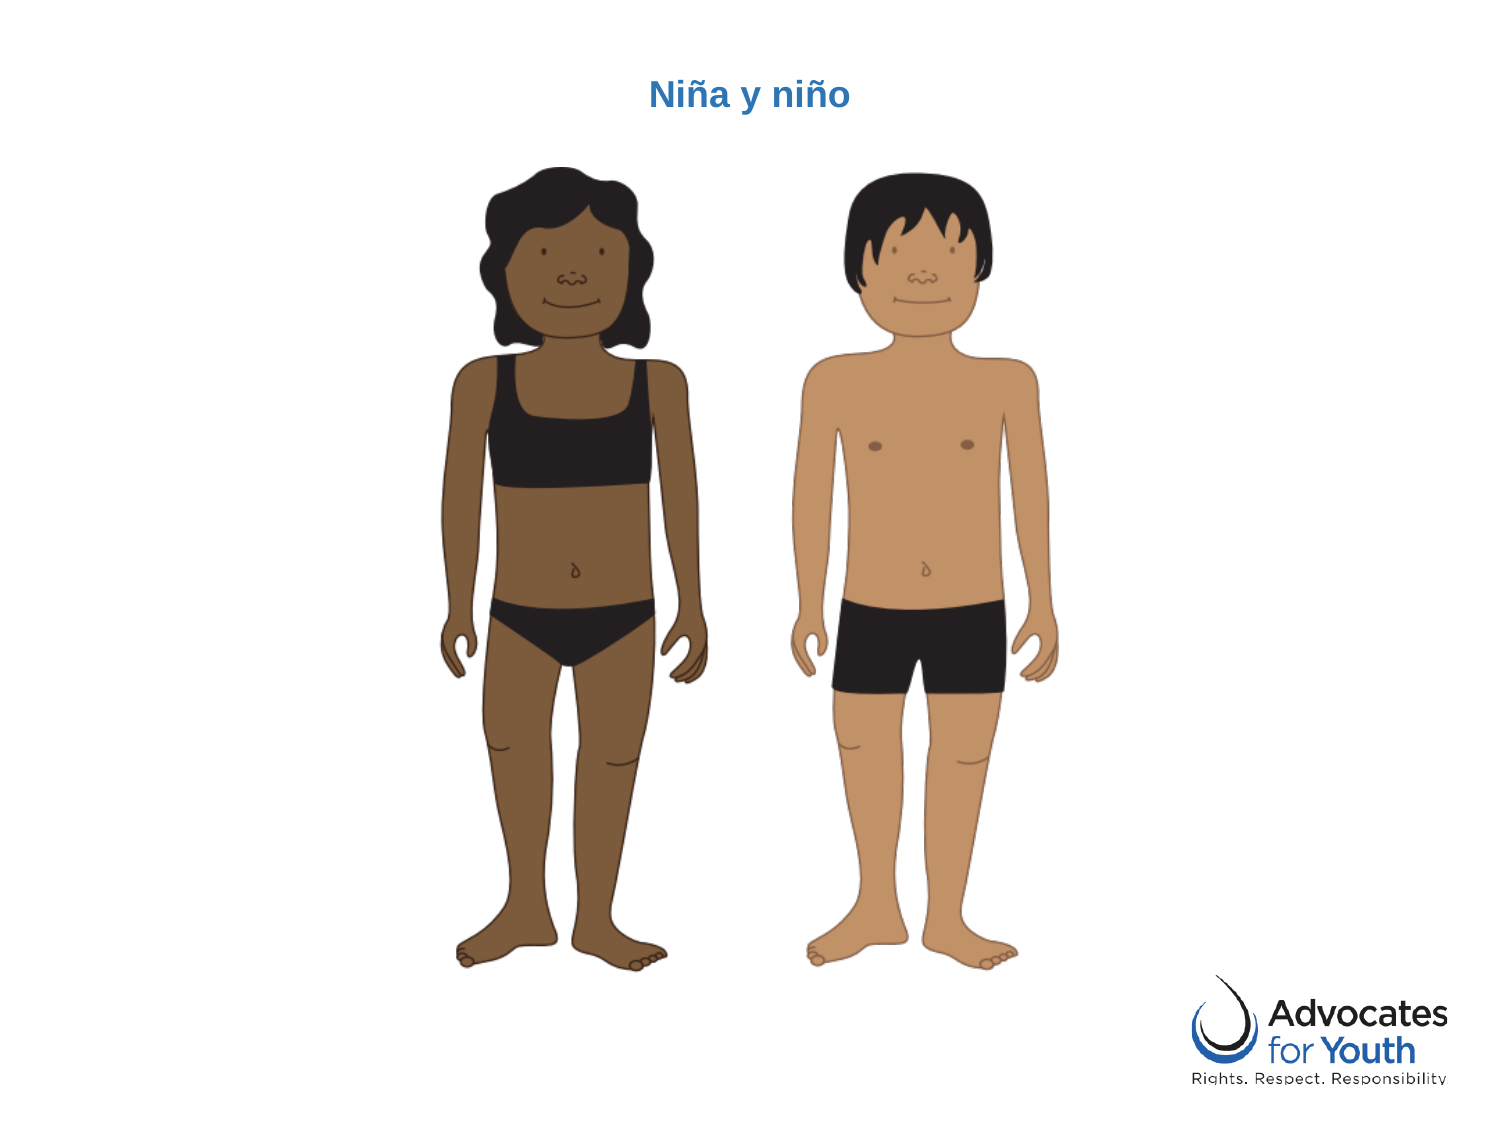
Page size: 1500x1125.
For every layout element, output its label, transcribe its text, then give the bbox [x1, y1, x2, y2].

picture [1191, 974, 1448, 1085]
text_box Niña y niño [187, 62, 1313, 123]
picture [437, 167, 1063, 1050]
